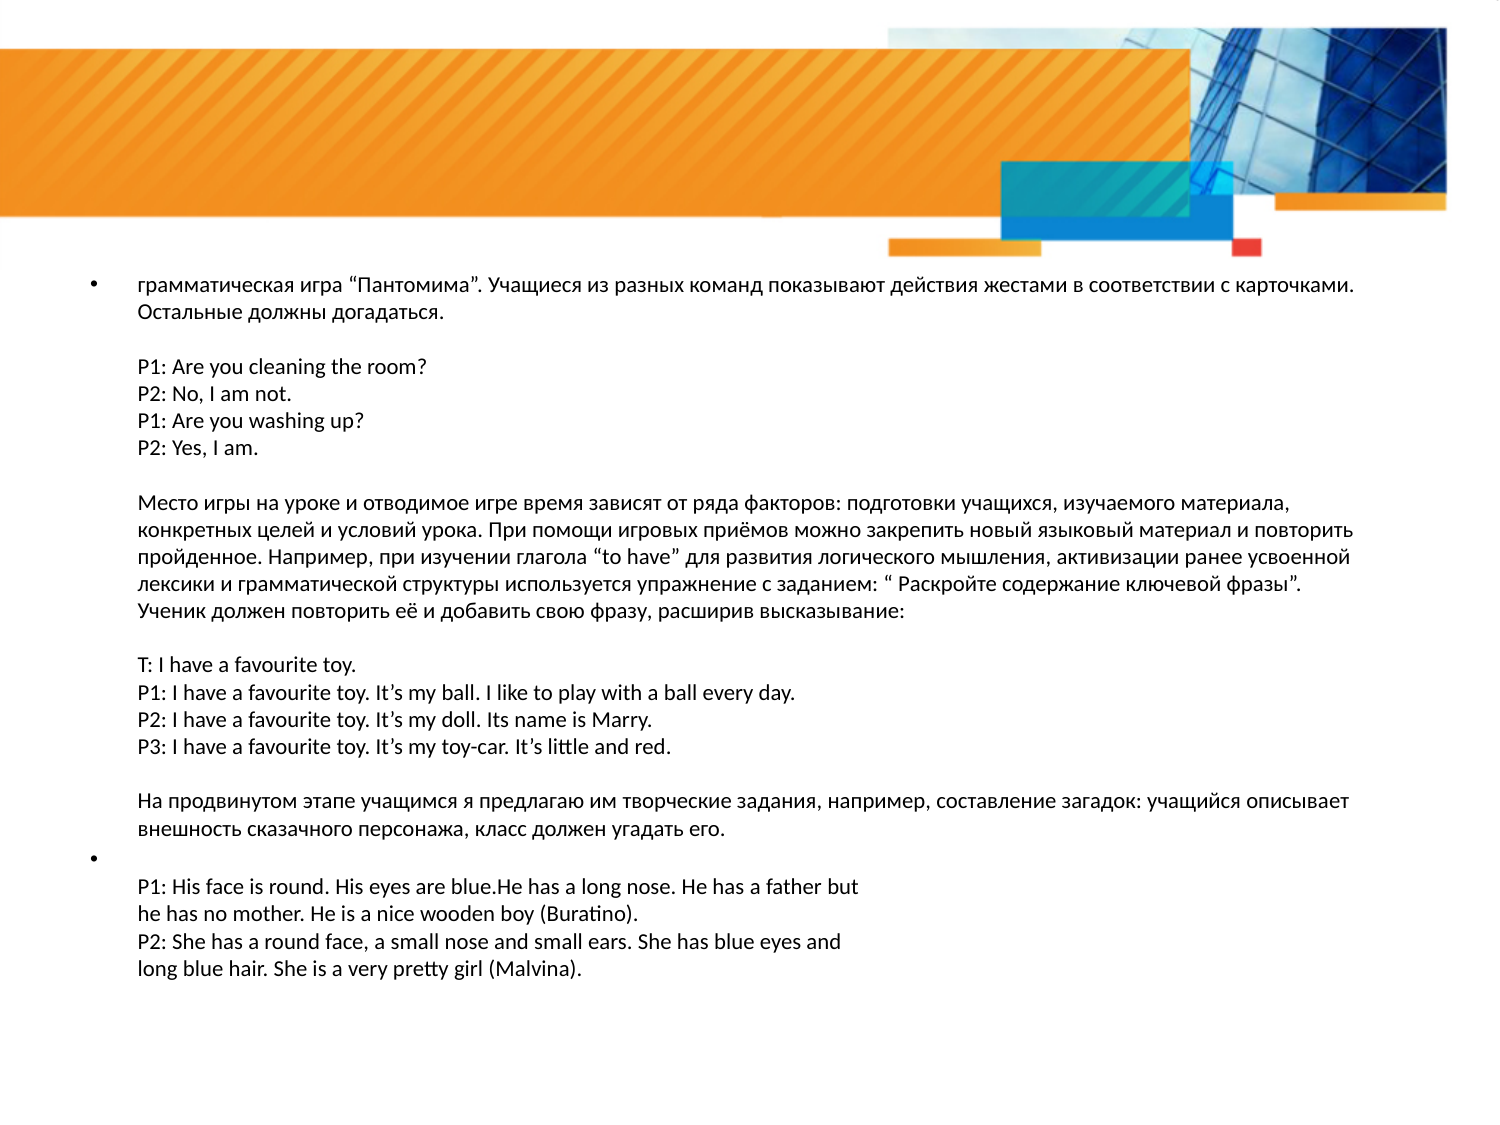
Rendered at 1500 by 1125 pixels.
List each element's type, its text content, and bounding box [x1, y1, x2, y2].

list грамматическая игра “Пантомима”. Учащиеся из разных команд показывают действия жестами в соответствии с карточками. Остальные должны догадаться. P1: Are you cleaning the room? P2: No, I am not. P1: Are you washing up? P2: Yes, I am. Место игры на уроке и отводимое игре время зависят от ряда факторов: подготовки учащихся, изучаемого материала, конкретных целей и условий урока. При помощи игровых приёмов можно закрепить новый языковый материал и повторить пройденное. Например, при изучении глагола “to have” для развития логического мышления, активизации ранее усвоенной лексики и грамматической структуры используется упражнение с заданием: “ Раскройте содержание ключевой фразы”. Ученик должен повторить её и добавить свою фразу, расширив высказывание: T: I have a favourite toy. P1: I have a favourite toy. It’s my ball. I like to play with a ball every day. P2: I have a favourite toy. It’s my doll. Its name is Marry. P3: I have a favourite toy. It’s my toy-car. It’s little and red. На продвинутом этапе учащимся я предлагаю им творческие задания, например, составление загадок: учащийся описывает внешность сказачного персонажа, класс должен угадать его. P1: His face is round. His eyes are blue.He has a long nose. He has a father but he has no mother. He is a nice wooden boy (Buratino). P2: She has a round face, a small nose and small ears. She has blue eyes and long blue hair. She is a very pretty girl (Malvina). [75, 262, 1425, 1005]
picture [0, 0, 1500, 270]
